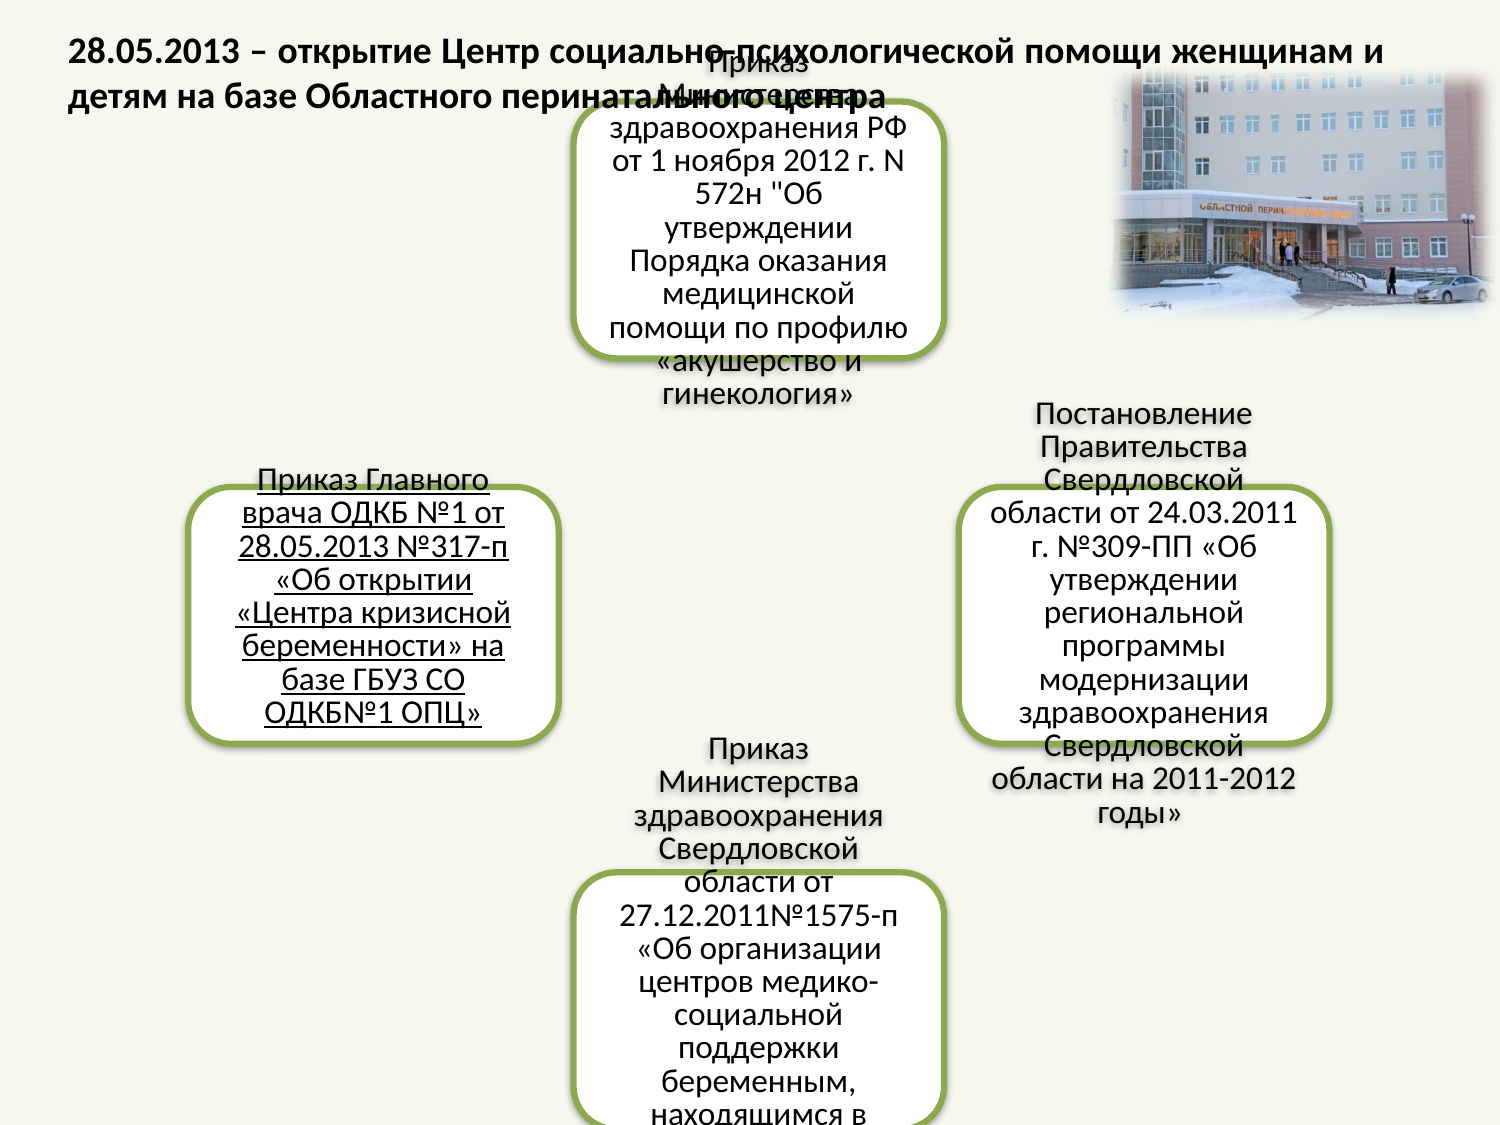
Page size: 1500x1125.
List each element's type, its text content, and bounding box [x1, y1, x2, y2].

text_box 28.05.2013 – открытие Центр социально-психологической помощи женщинам и детям на базе Областного перинатального центра [53, 18, 1400, 99]
picture [1104, 61, 1500, 327]
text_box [17, 101, 1500, 1125]
